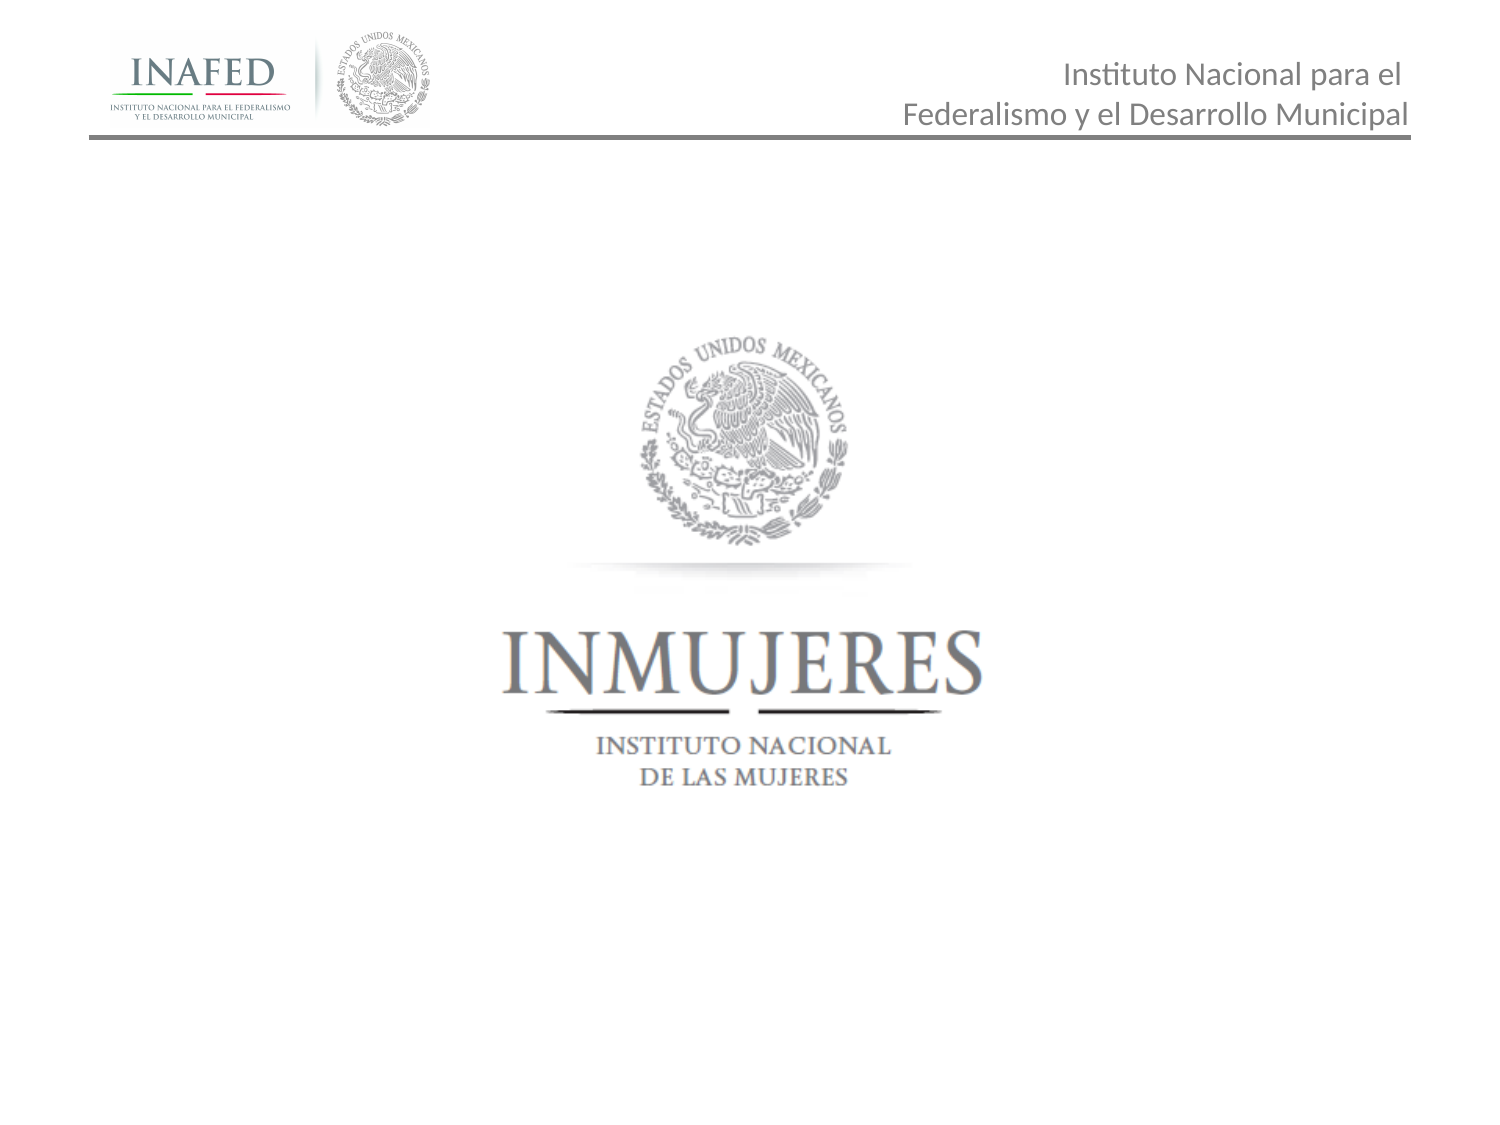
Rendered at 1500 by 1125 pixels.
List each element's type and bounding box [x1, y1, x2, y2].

picture [110, 30, 430, 128]
picture [434, 311, 1058, 814]
